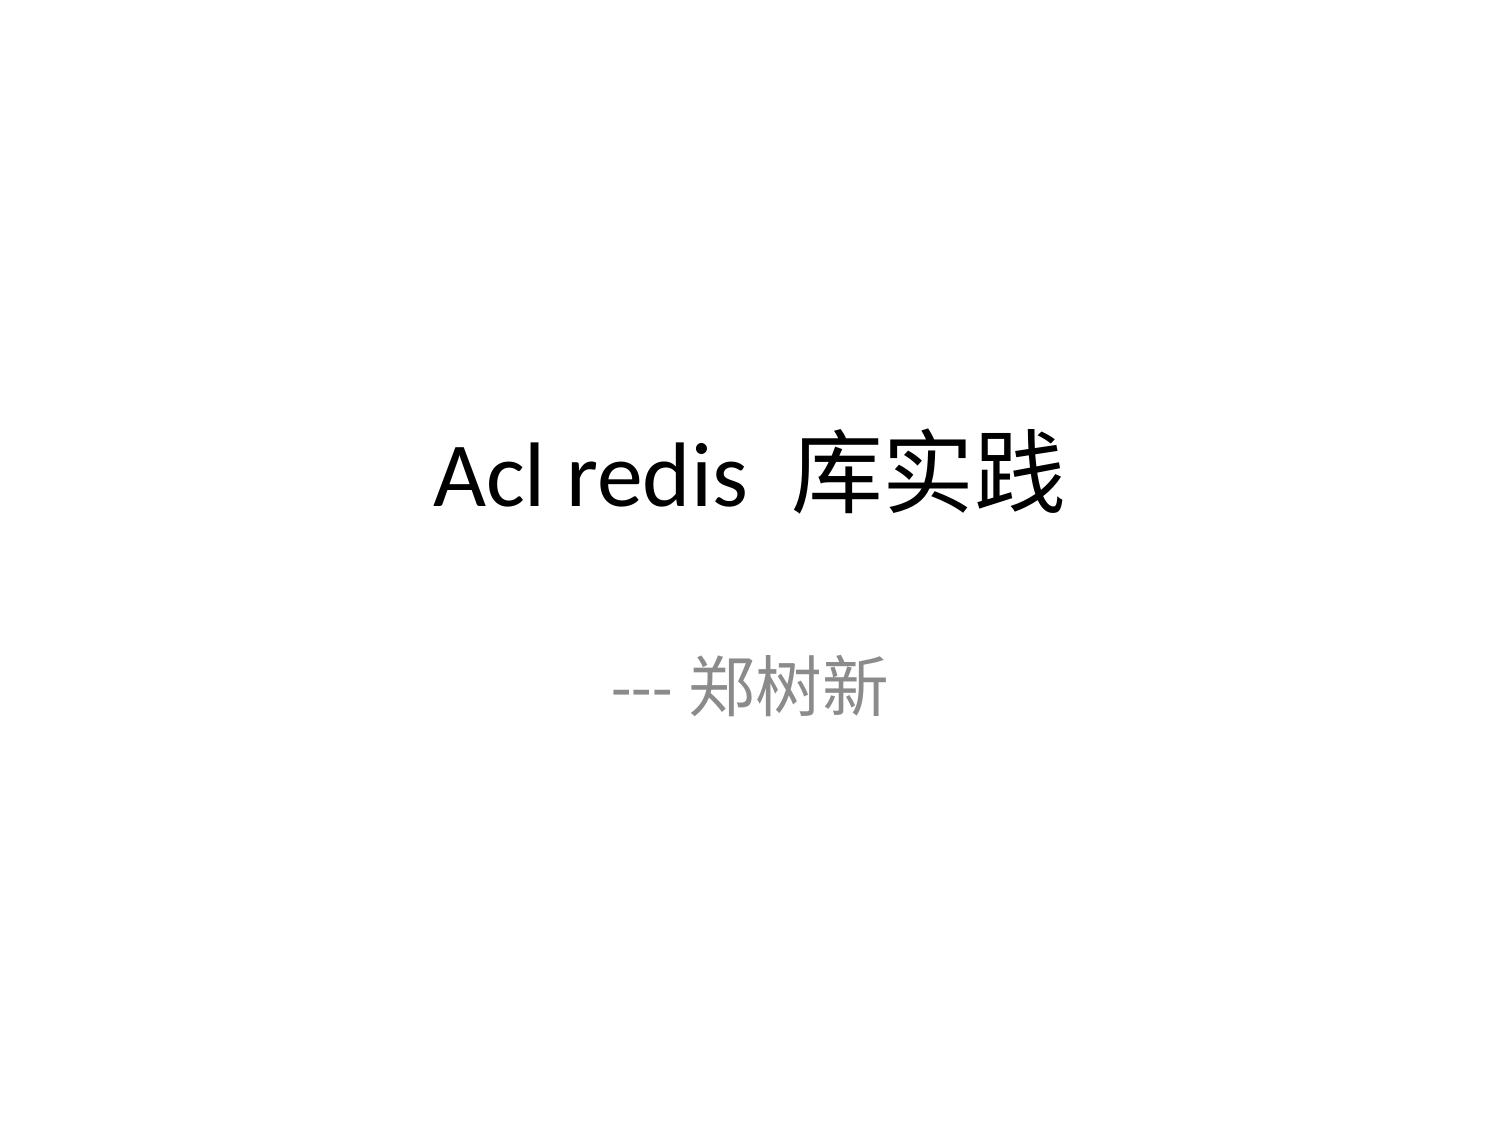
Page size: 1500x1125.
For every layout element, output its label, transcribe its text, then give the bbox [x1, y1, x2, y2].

subtitle ---郑树新 [225, 637, 1275, 925]
title Acl redis 库实践 [112, 349, 1388, 591]
